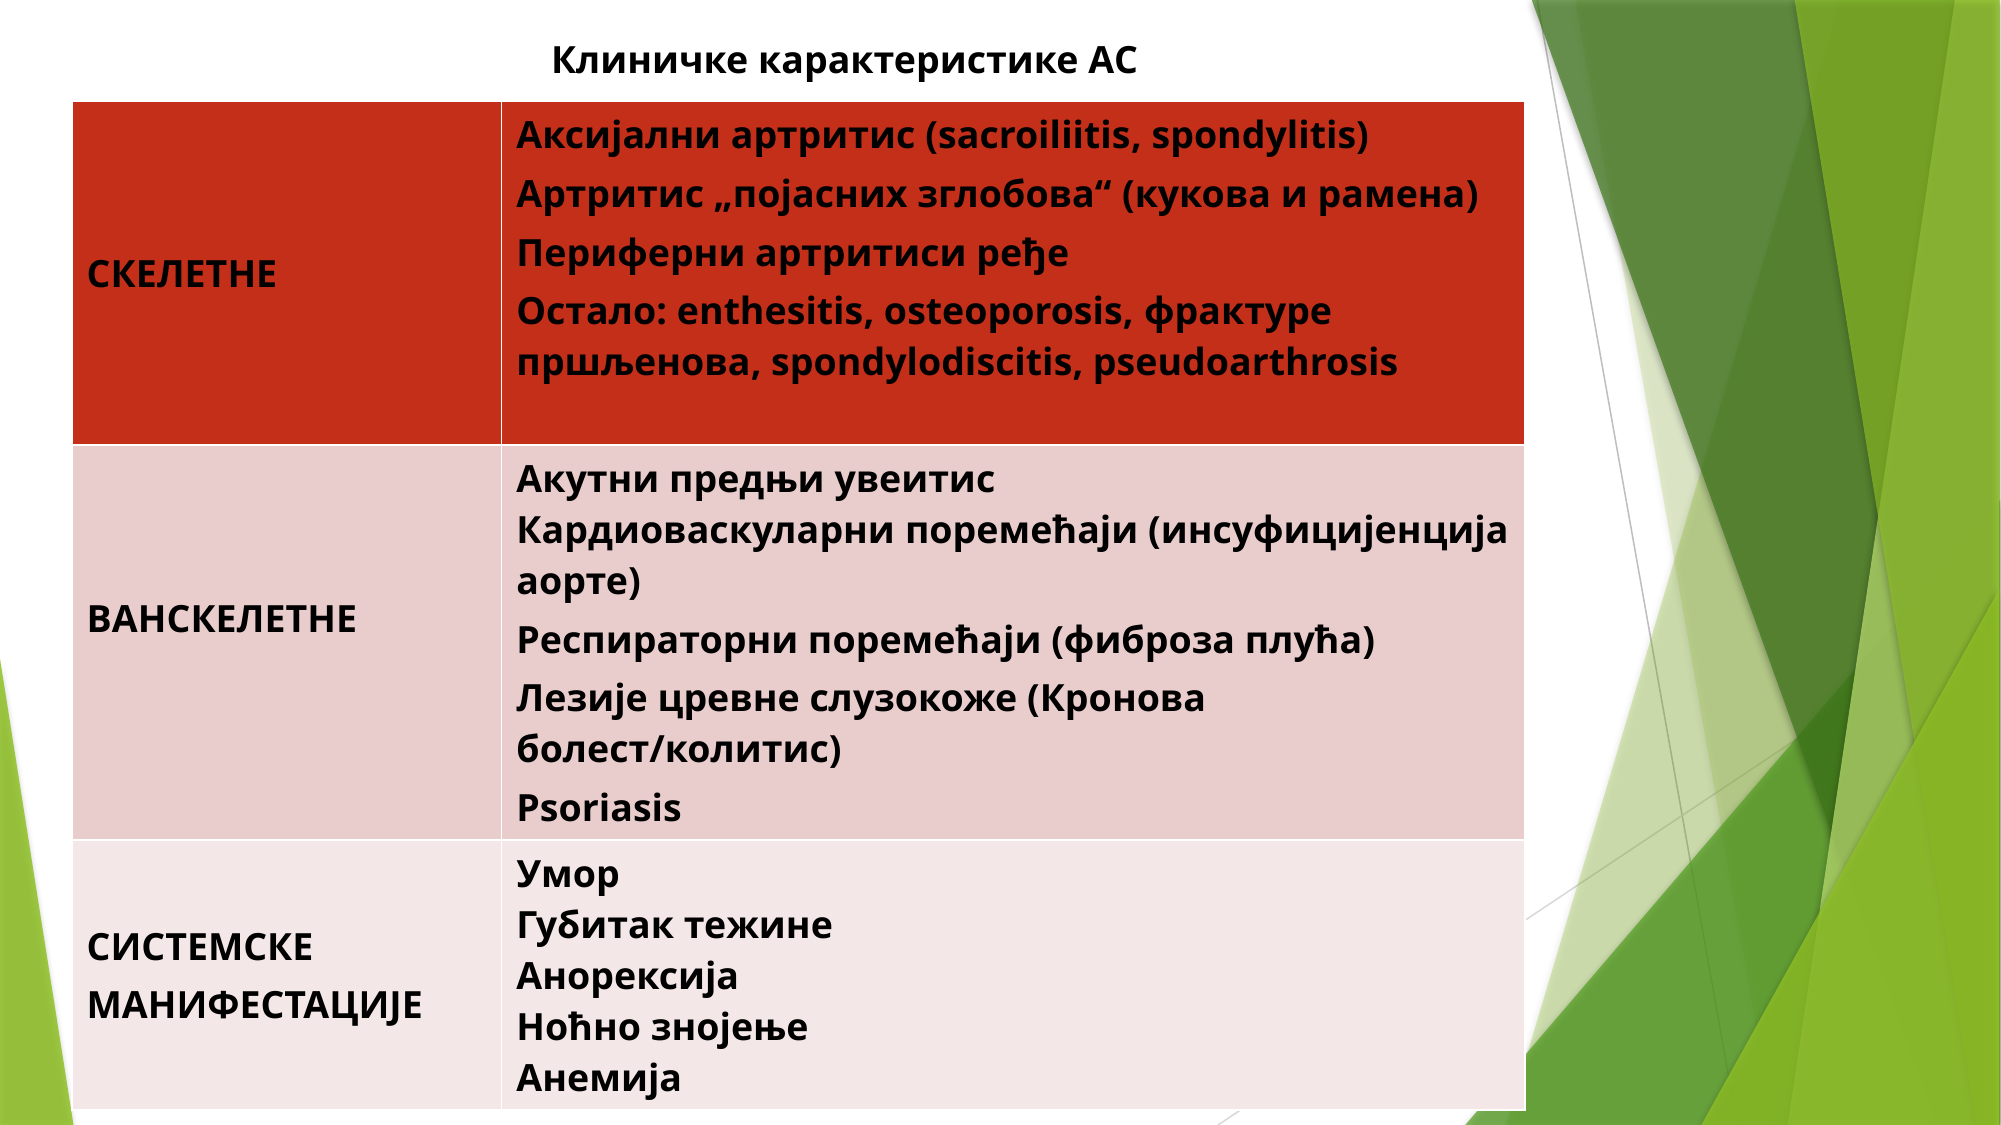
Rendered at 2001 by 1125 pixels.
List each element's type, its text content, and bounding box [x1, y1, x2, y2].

table_cell СИСТЕМСКЕ МАНИФЕСТАЦИЈЕ [73, 841, 501, 1109]
table_cell ВАНСКЕЛЕТНЕ [73, 446, 501, 839]
table_header СКЕЛЕТНЕ [73, 102, 501, 444]
table_cell Умор Губитак тежине Анорексија Ноћно знојење Анемија [502, 841, 1524, 1109]
text_box Клиничке карактеристике АС [536, 29, 1214, 89]
table_header Аксијални артритис (sacroiliitis, spondylitis) Артритис „појасних зглобова“ (кукова и рамена) Периферни артритиси ређе Остало: enthesitis, osteoporosis, фрактуре пршљенова, spondylodiscitis, pseudoarthrosis [502, 102, 1524, 444]
table_cell Акутни предњи увеитис Кардиоваскуларни поремећаји (инсуфицијенција аорте) Респираторни поремећаји (фиброза плућа) Лезије цревне слузокоже (Кронова болест/колитис) Psoriasis [502, 446, 1524, 839]
